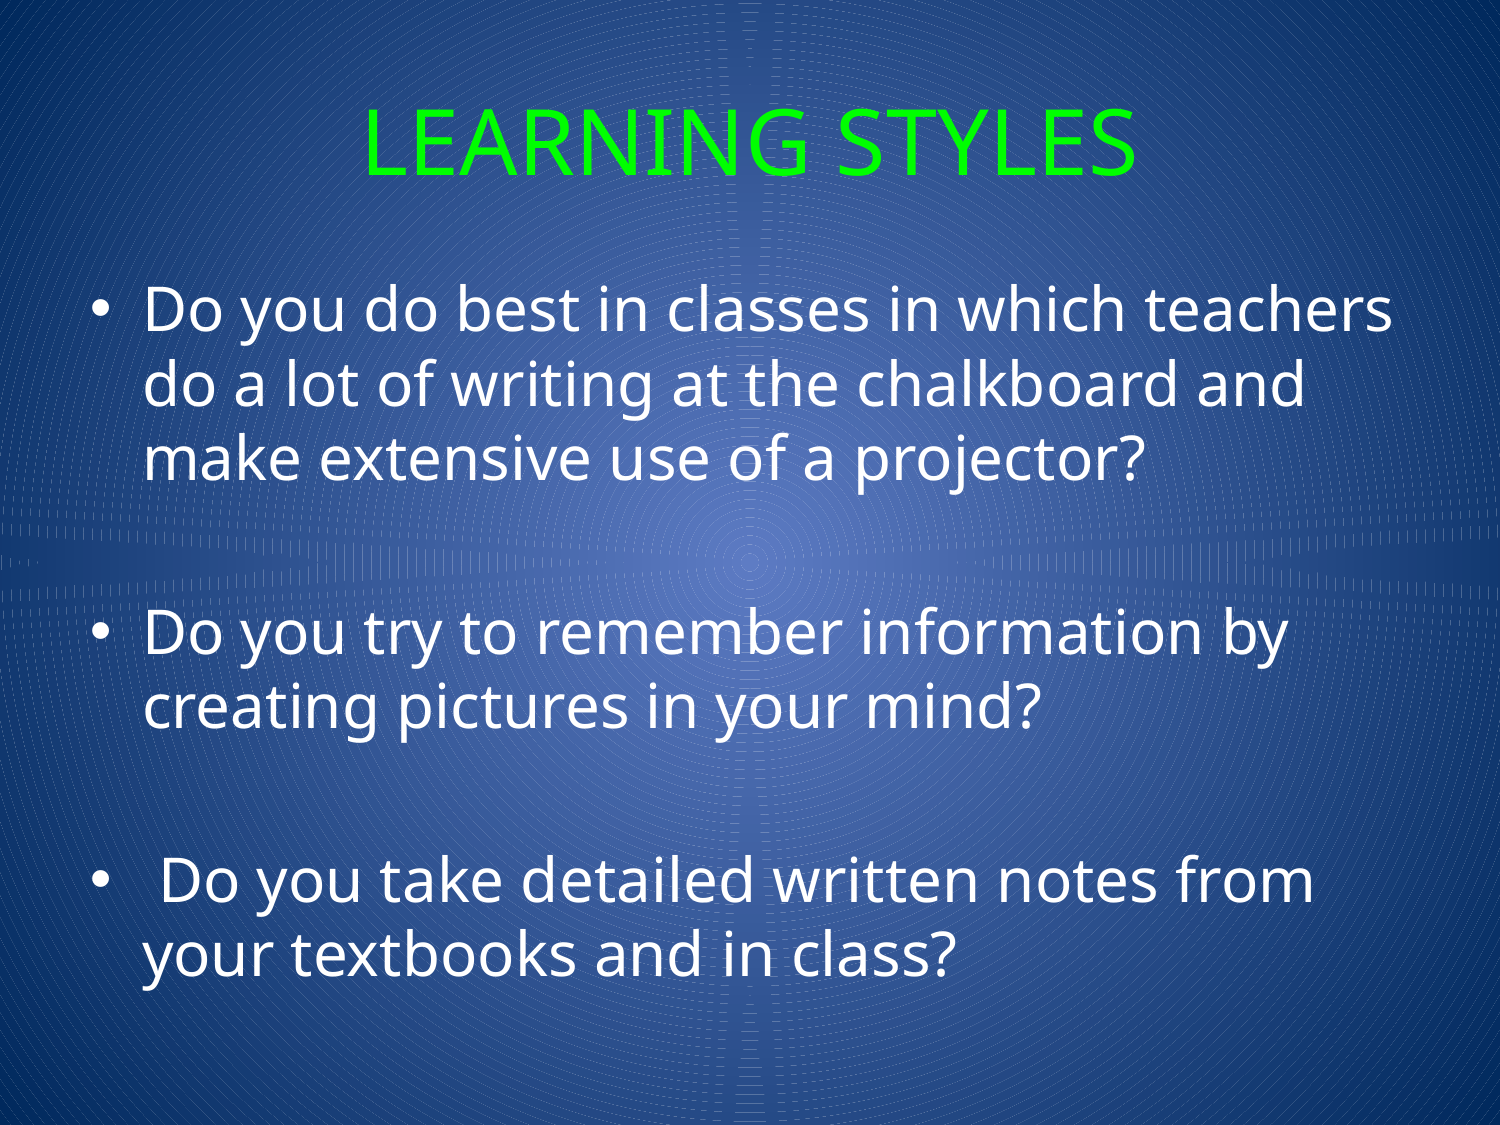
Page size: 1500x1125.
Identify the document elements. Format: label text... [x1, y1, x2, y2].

list Do you do best in classes in which teachers do a lot of writing at the chalkboard and make extensive use of a projector? Do you try to remember information by creating pictures in your mind? Do you take detailed written notes from your textbooks and in class? [75, 262, 1425, 1005]
title LEARNING STYLES [75, 45, 1425, 233]
